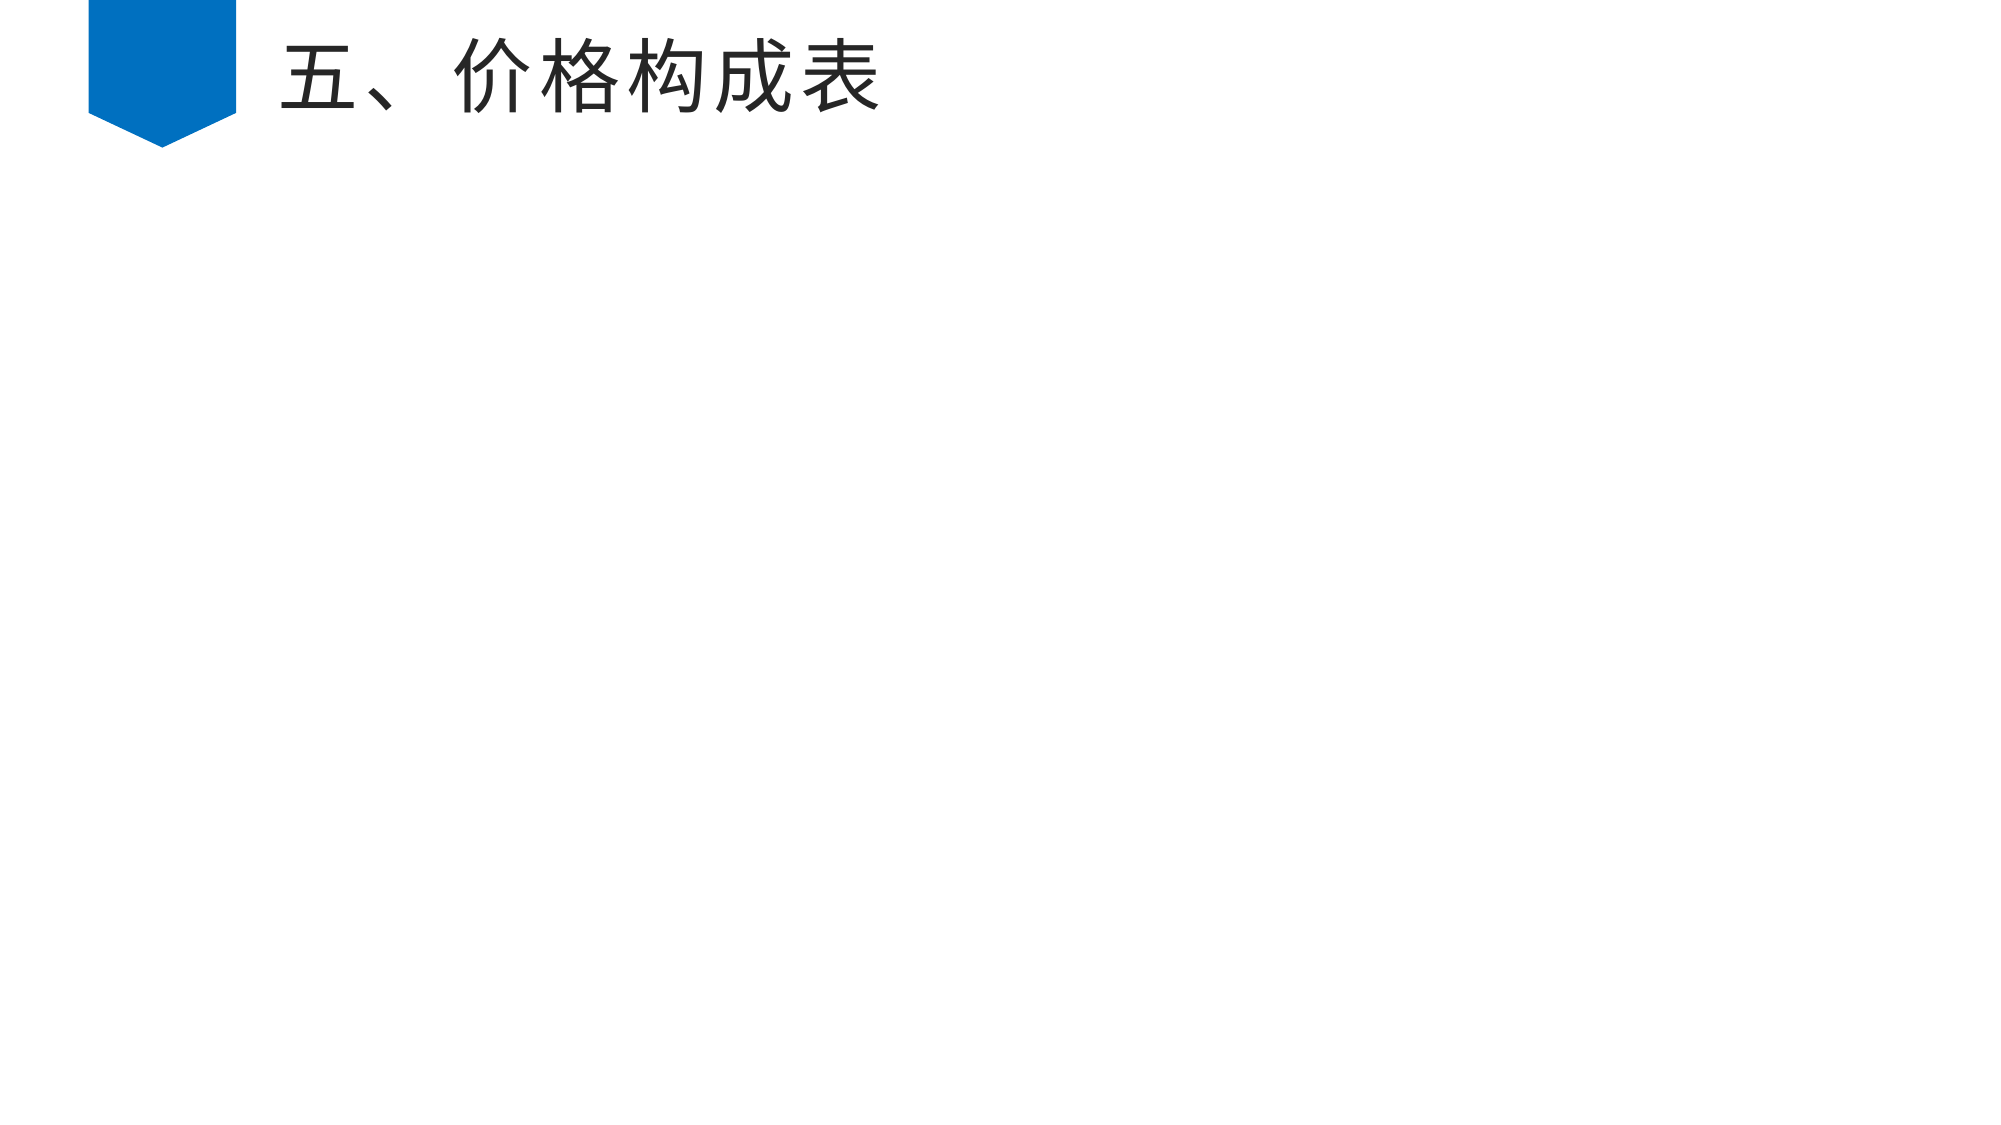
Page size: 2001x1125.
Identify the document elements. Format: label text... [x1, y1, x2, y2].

title 五、价格构成表 [262, 15, 1940, 132]
text_box [87, 0, 238, 149]
